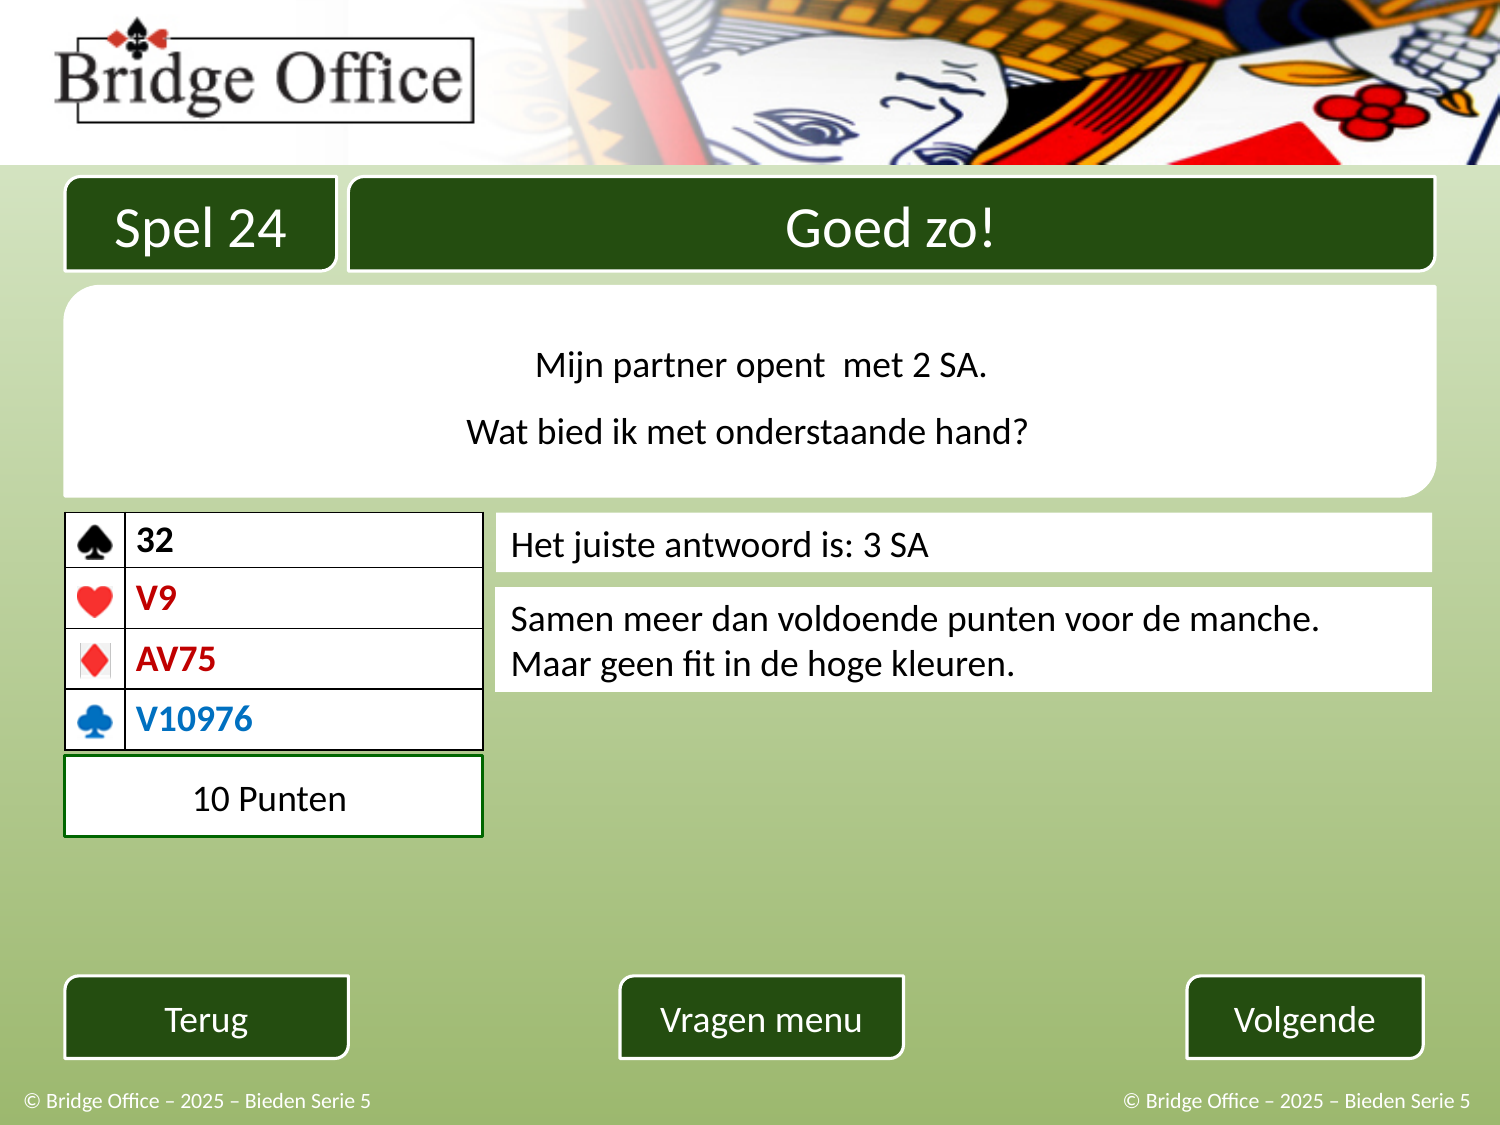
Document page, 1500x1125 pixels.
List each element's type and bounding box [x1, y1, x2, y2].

text_box [63, 974, 350, 1061]
table_header [126, 513, 482, 567]
table_cell [126, 690, 482, 749]
text_box [63, 284, 1437, 498]
table_cell [126, 629, 482, 688]
picture [77, 703, 114, 740]
text_box [346, 174, 1437, 273]
picture [77, 643, 114, 679]
picture [77, 585, 114, 618]
table_cell [66, 629, 124, 688]
text_box [1107, 1079, 1500, 1121]
text_box [618, 974, 906, 1061]
text_box [496, 512, 1433, 573]
text_box [8, 1079, 393, 1121]
picture [0, 0, 1500, 166]
text_box [63, 174, 339, 273]
table_cell [126, 568, 482, 628]
text_box [1185, 974, 1425, 1061]
table_cell [66, 568, 124, 628]
table_cell [66, 690, 124, 749]
text_box [63, 754, 484, 838]
text_box [495, 587, 1432, 692]
table_header [66, 513, 124, 567]
picture [77, 524, 114, 561]
